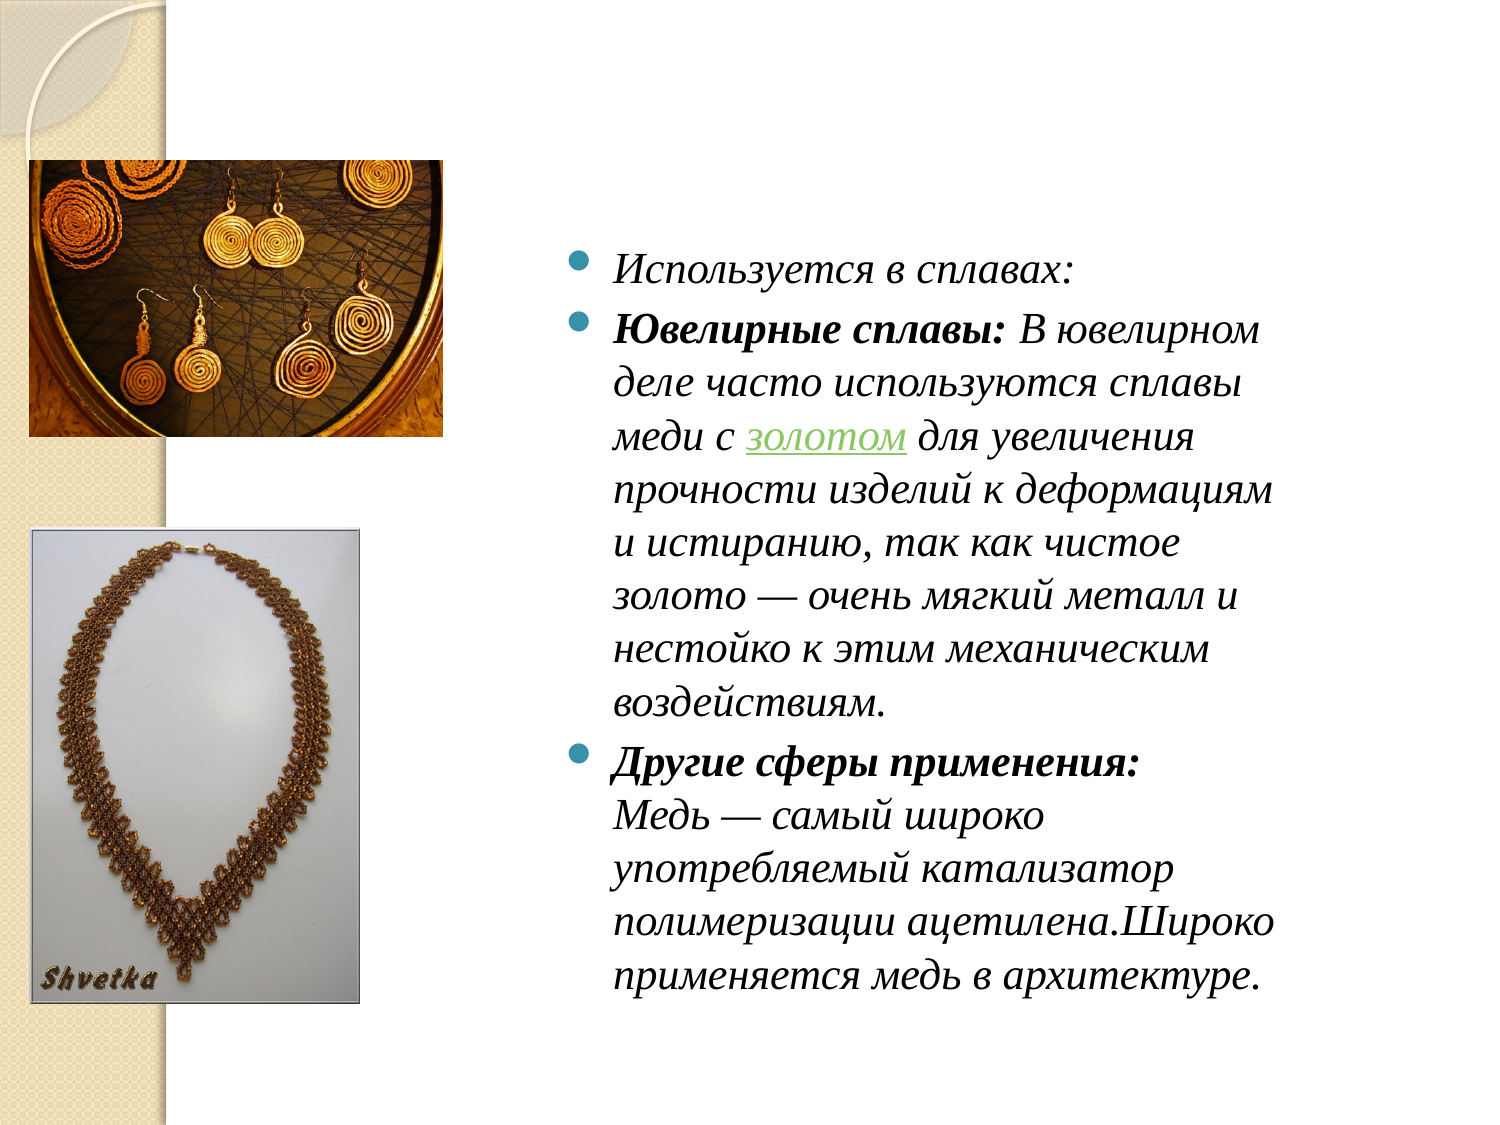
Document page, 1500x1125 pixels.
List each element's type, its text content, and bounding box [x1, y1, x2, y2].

list Используется в сплавах: Ювелирные сплавы: В ювелирном деле часто используются сплавы меди с золотом для увеличения прочности изделий к деформациям и истиранию, так как чистое золото — очень мягкий металл и нестойко к этим механическим воздействиям. Другие сферы применения: Медь — самый широко употребляемый катализатор полимеризации ацетилена.Широко применяется медь в архитектуре. [537, 231, 1300, 1031]
picture [29, 526, 361, 1004]
picture [29, 160, 444, 437]
